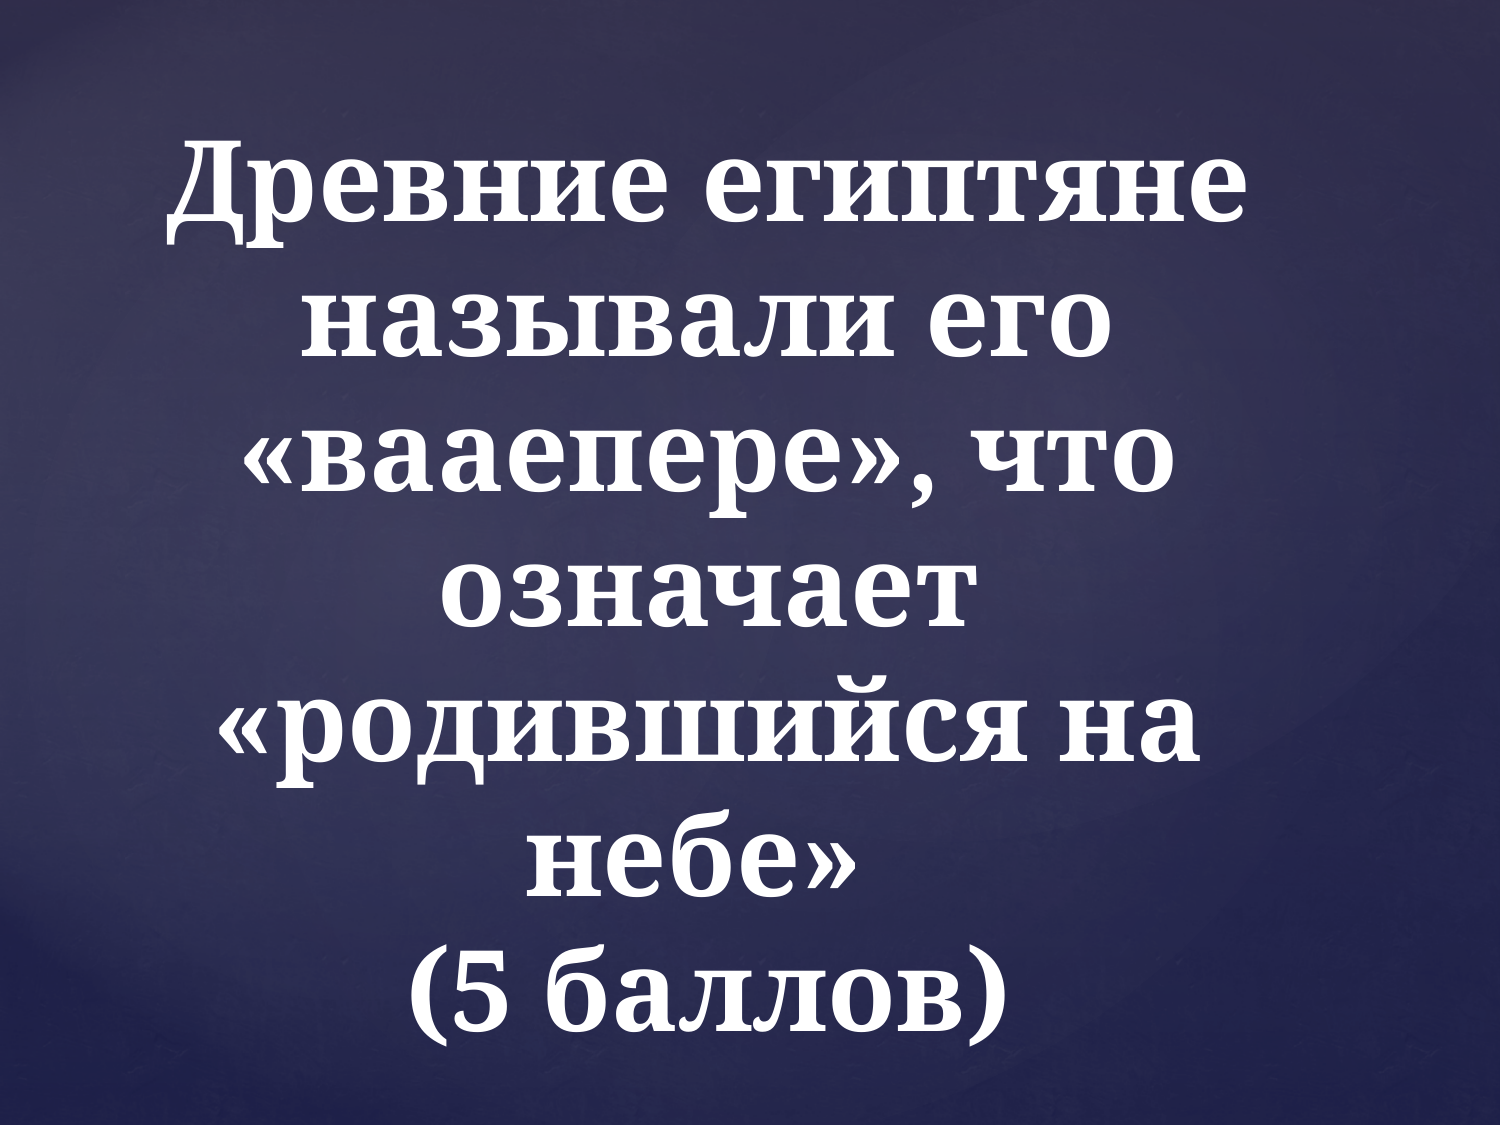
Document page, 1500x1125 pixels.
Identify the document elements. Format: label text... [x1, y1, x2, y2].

text_box Древние египтяне называли его «вааепере», что означает «родившийся на небе» (5 баллов) [64, 101, 1353, 1062]
